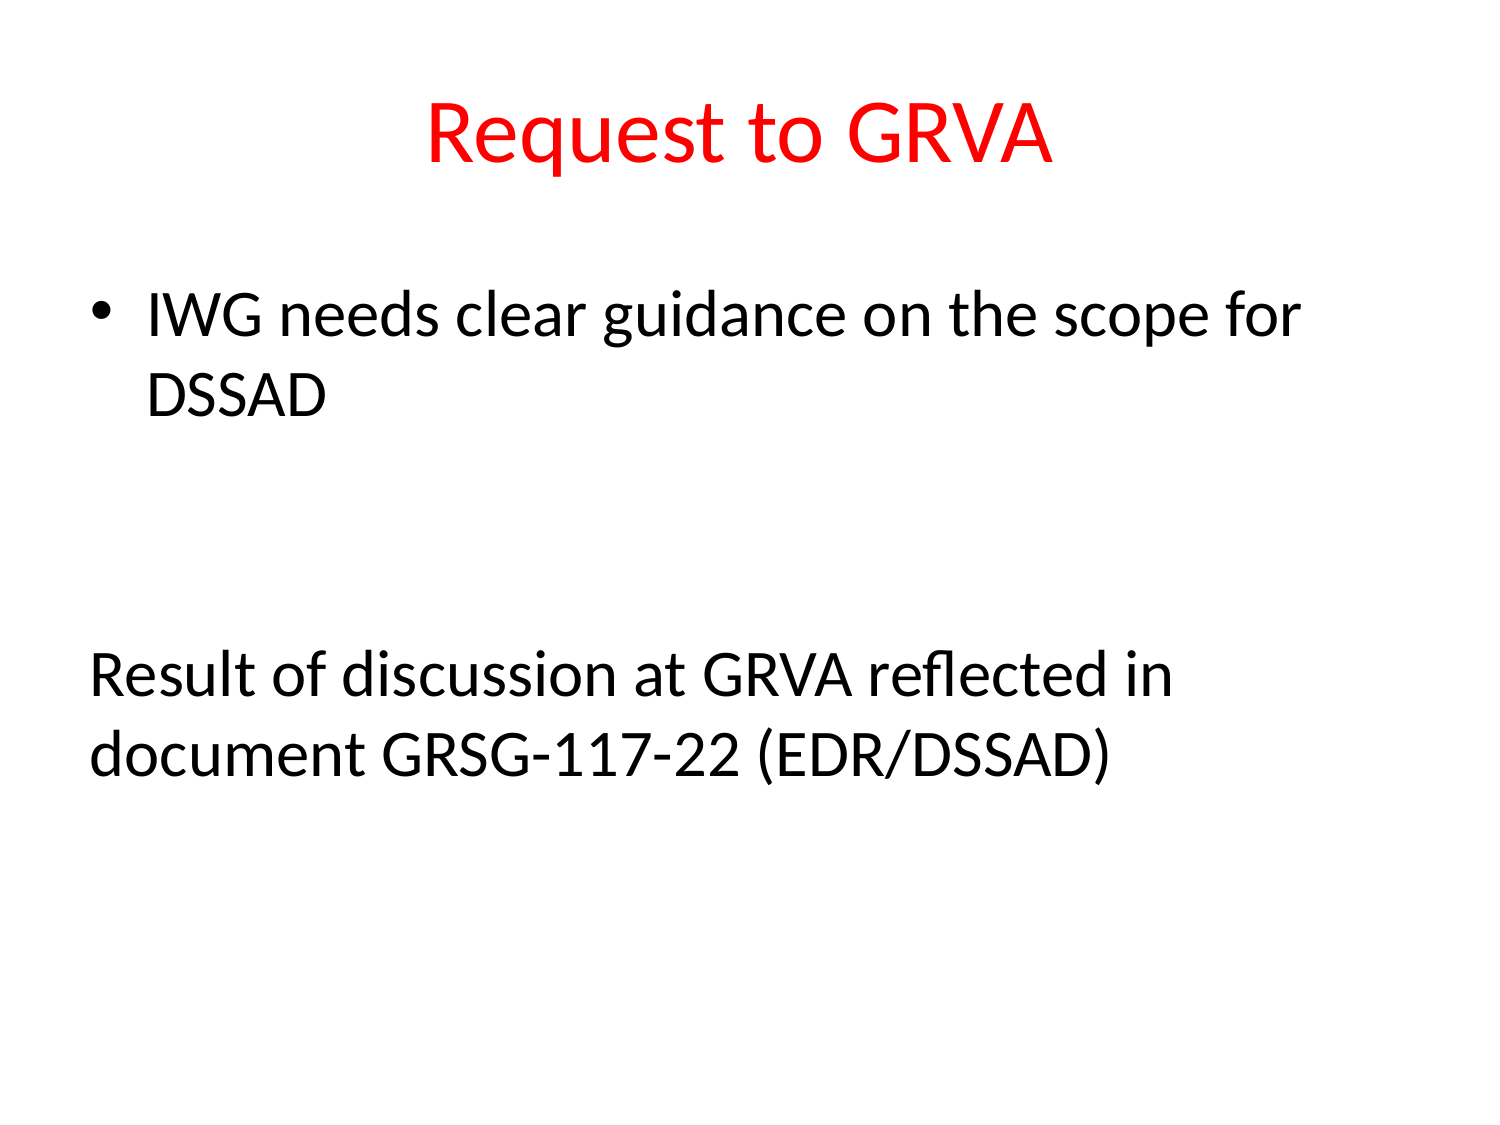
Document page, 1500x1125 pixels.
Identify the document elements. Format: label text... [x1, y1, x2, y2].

text_box IWG needs clear guidance on the scope for DSSAD Result of discussion at GRVA reflected in document GRSG-117-22 (EDR/DSSAD) [75, 262, 1425, 787]
text_box Request to GRVA [64, 54, 1415, 198]
